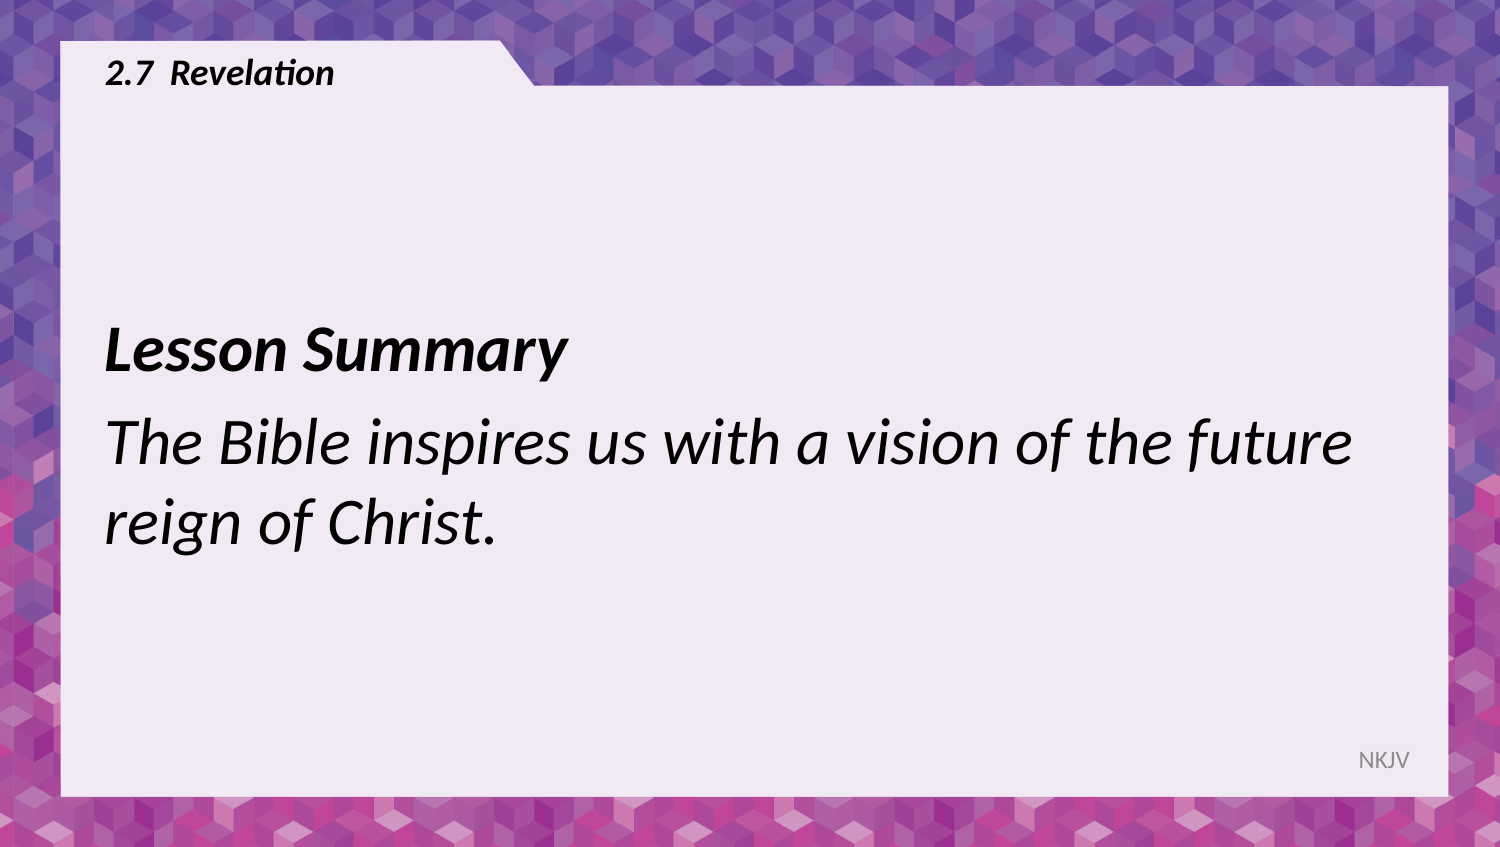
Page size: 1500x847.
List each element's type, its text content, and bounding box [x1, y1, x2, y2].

list Lesson Summary The Bible inspires us with a vision of the future reign of Christ. [89, 141, 1403, 722]
title 2.7 Revelation [89, 33, 1420, 108]
footer NKJV [950, 736, 1425, 782]
picture [0, 0, 1500, 847]
